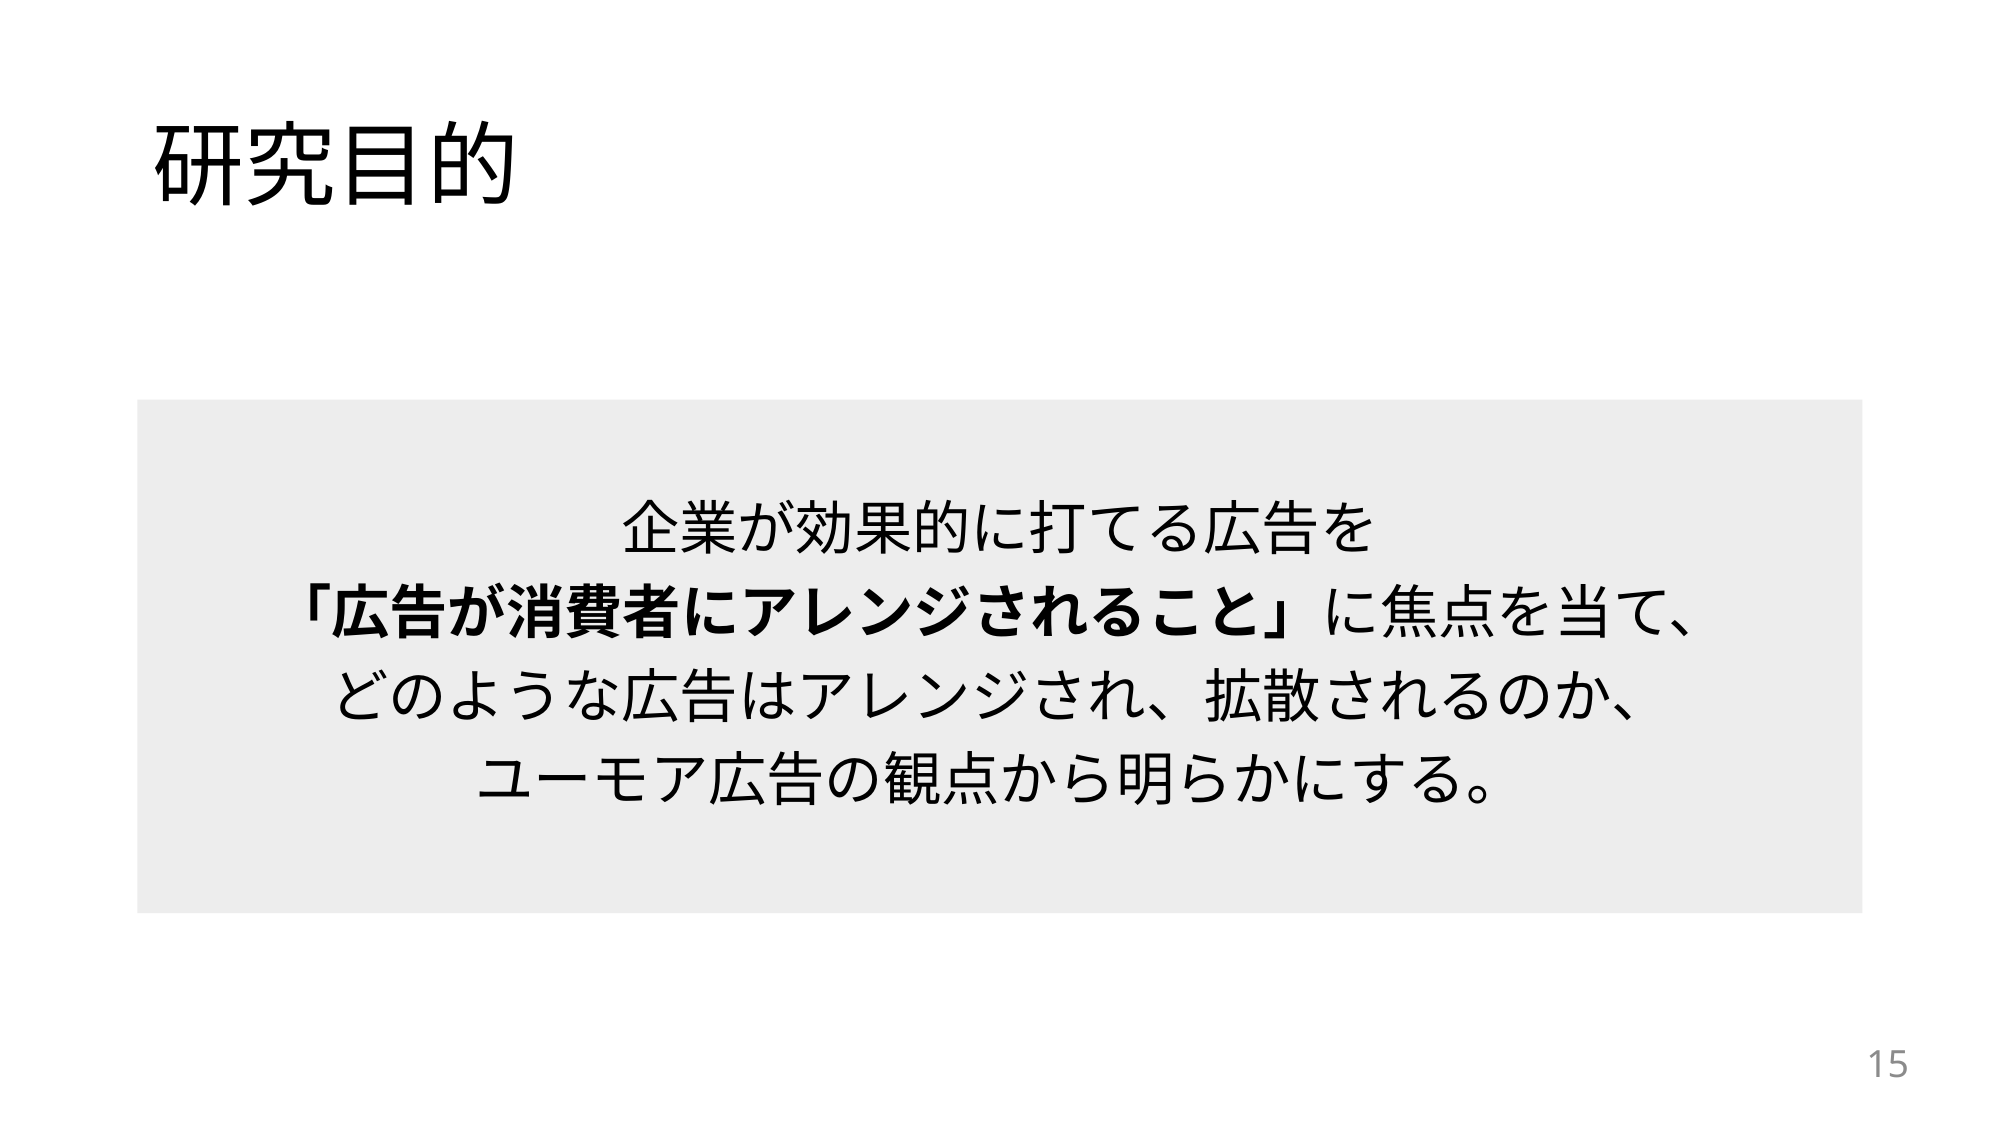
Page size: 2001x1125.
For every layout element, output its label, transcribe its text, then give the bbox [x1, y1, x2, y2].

list 企業が効果的に打てる広告を 「広告が消費者にアレンジされること」に焦点を当て、 どのような広告はアレンジされ、拡散されるのか、 ユーモア広告の観点から明らかにする。 [136, 398, 1864, 915]
slide_number 15 [1474, 1035, 1925, 1096]
title 研究目的 [137, 59, 1863, 278]
